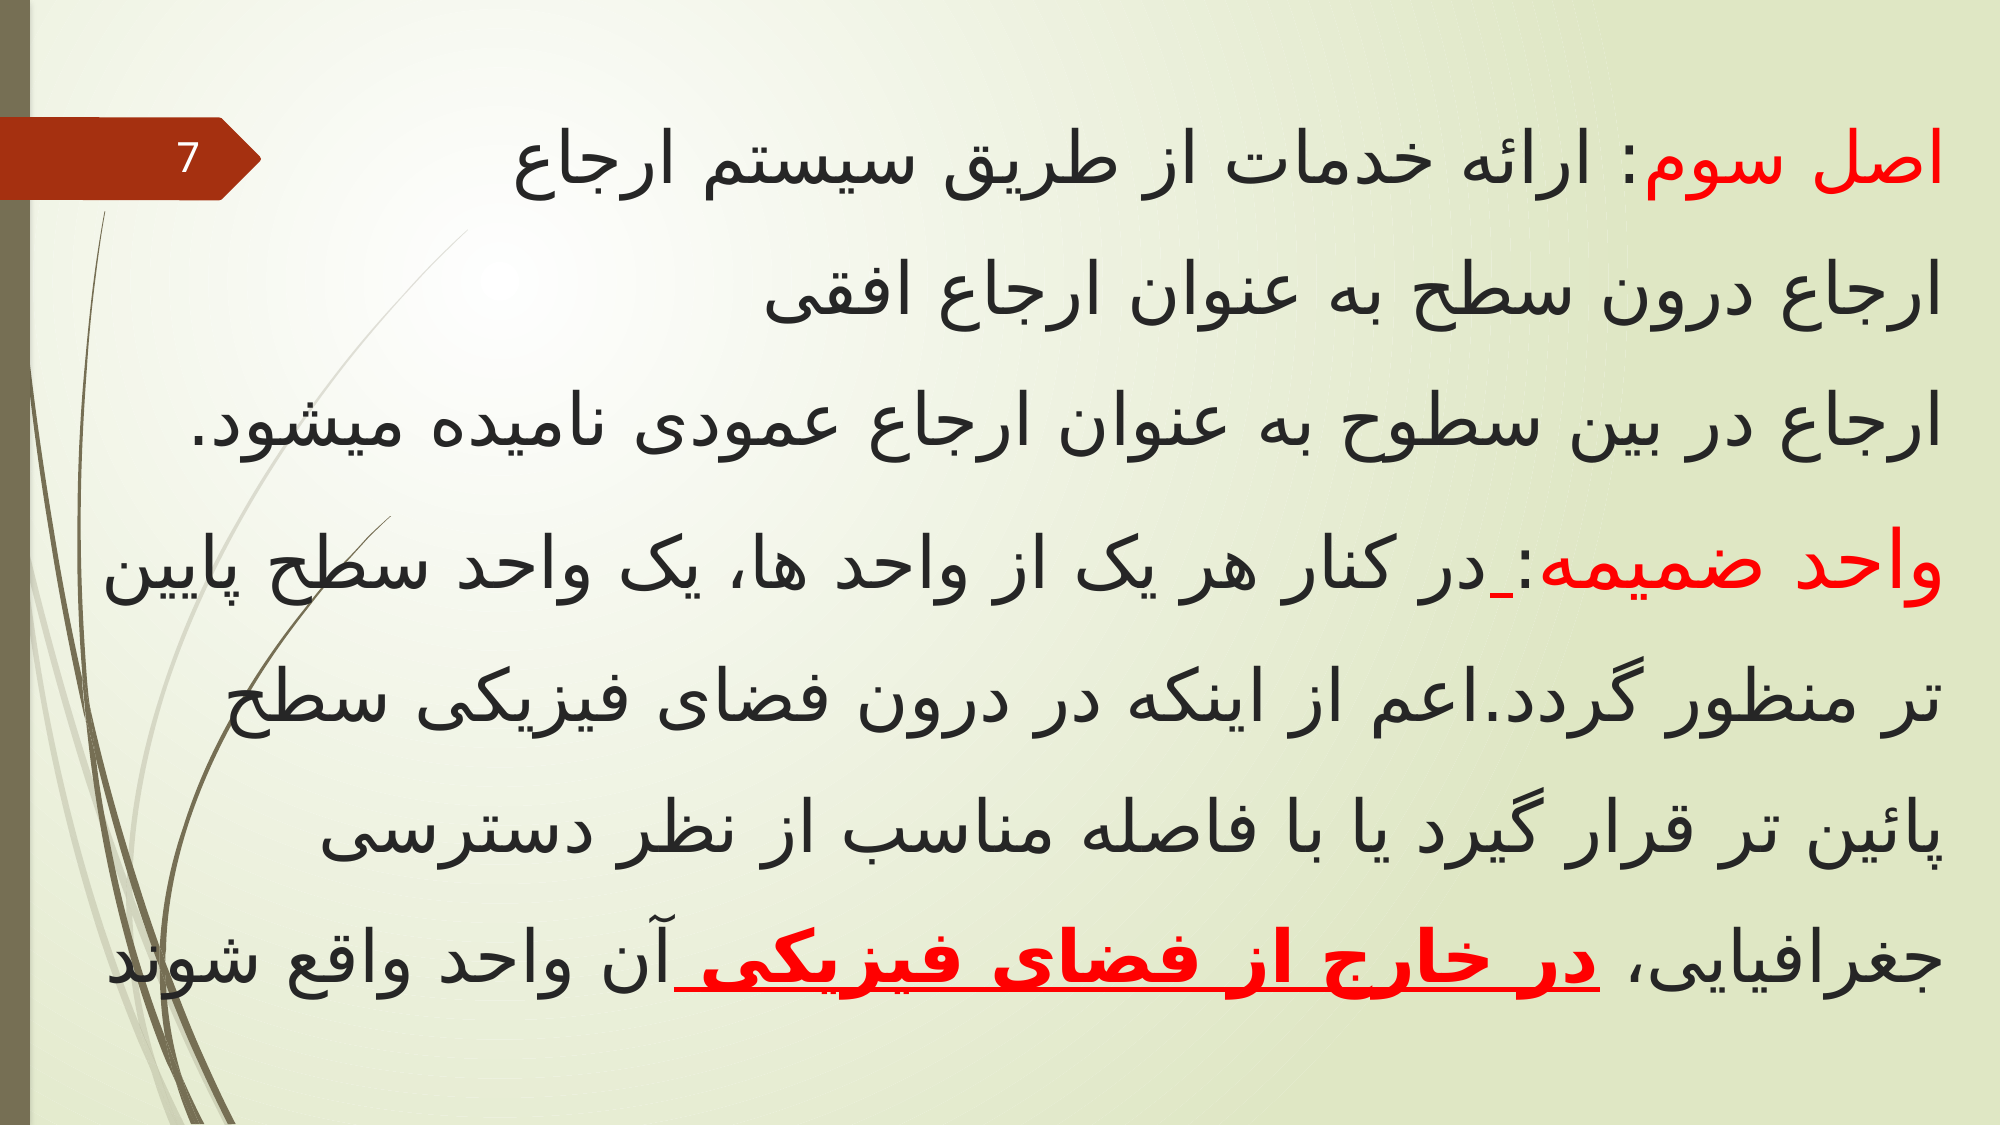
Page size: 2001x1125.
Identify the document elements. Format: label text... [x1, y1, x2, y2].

slide_number 7 [87, 129, 216, 190]
title اصل سوم: ارائه خدمات از طریق سيستم ارجاع ارجاع درون سطح به عنوان ارجاع افقی ارجاع در بين سطوح به عنوان ارجاع عمودی ناميده ميشود. واحد ضمیمه: در کنار هر یک از واحد ها، یک واحد سطح پایین تر منظور گردد.اعم از اینکه در درون فضای فیزیکی سطح پائین تر قرار گیرد یا با فاصله مناسب از نظر دسترسی جغرافیایی، در خارج از فضای فیزیکی آن واحد واقع شوند [70, 59, 1963, 1125]
